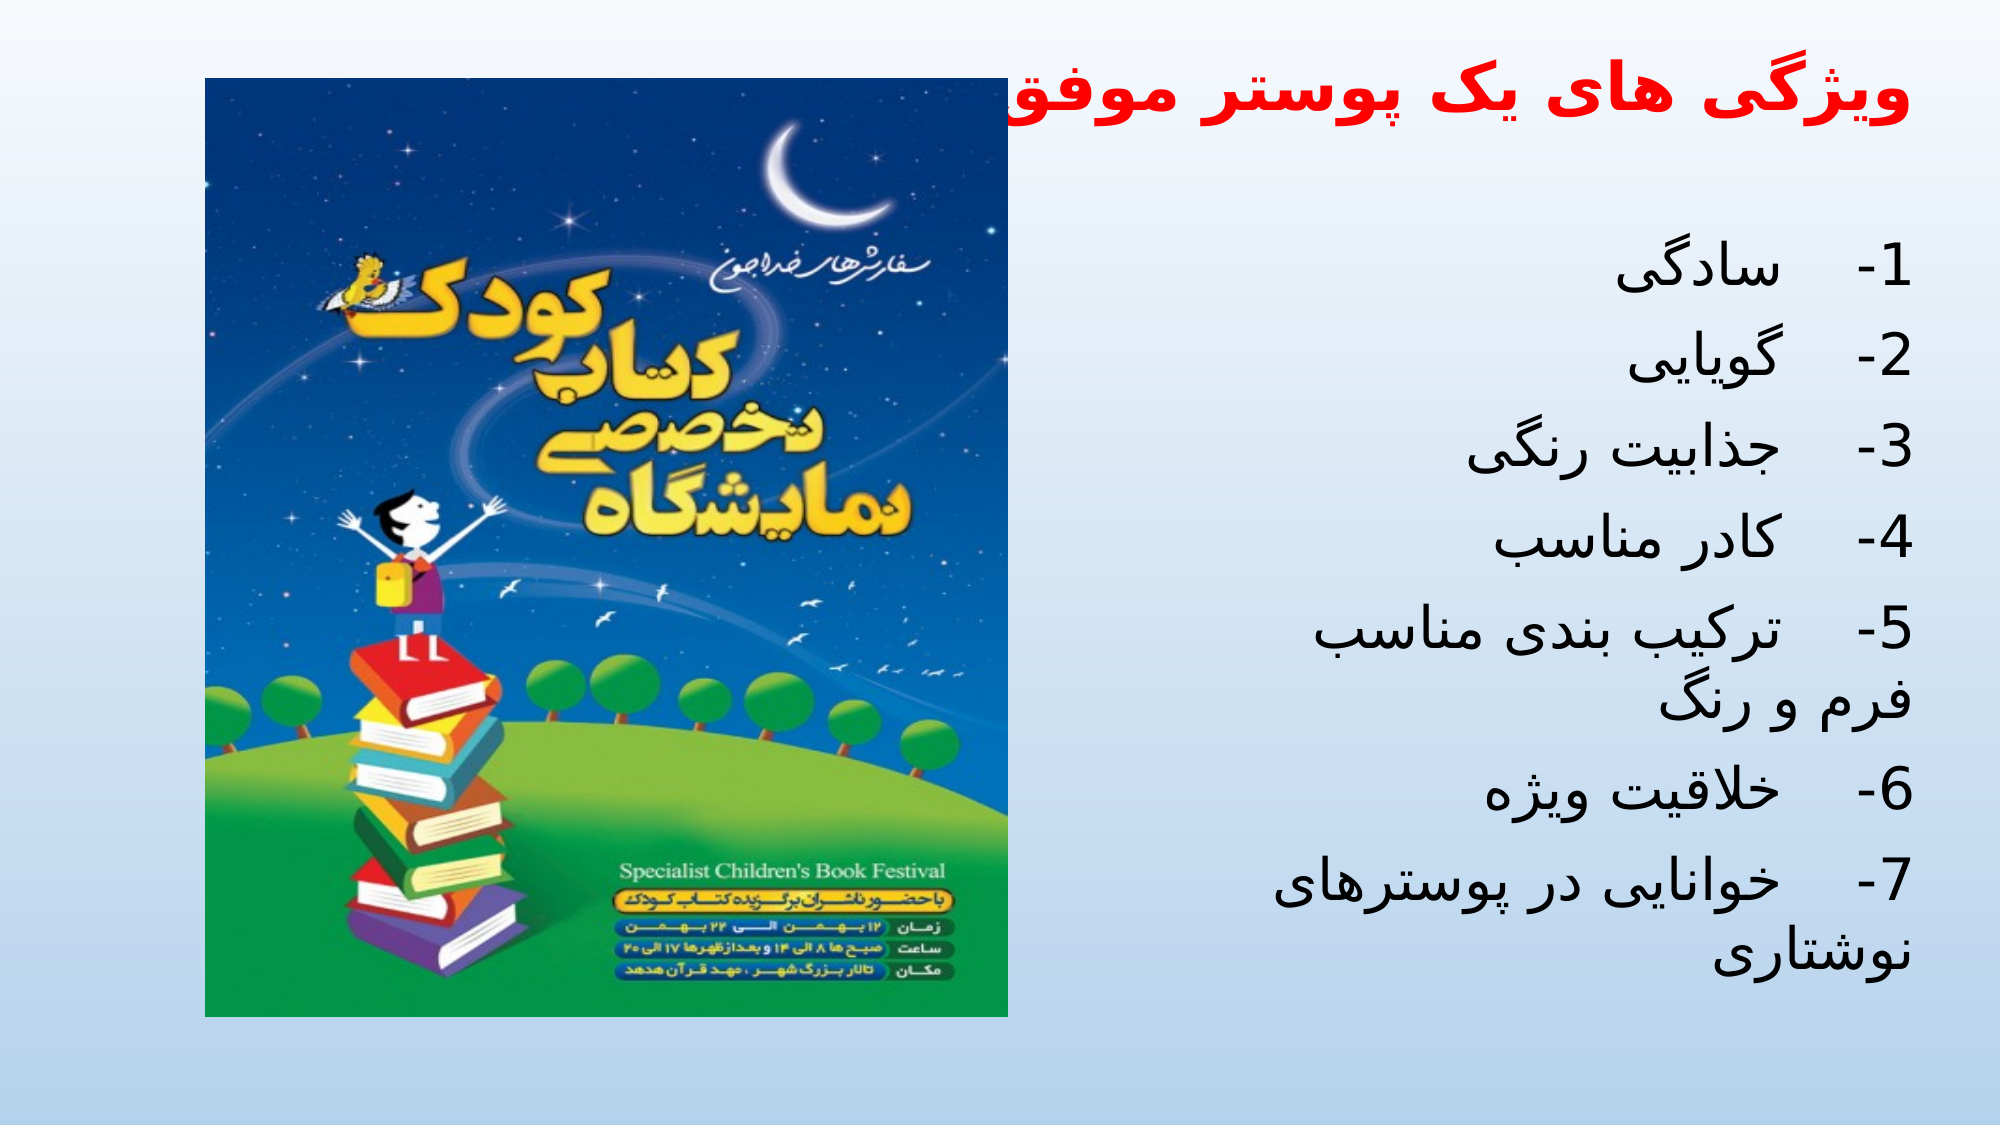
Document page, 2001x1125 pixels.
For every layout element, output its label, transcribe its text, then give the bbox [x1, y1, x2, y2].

title ویژگی های یک پوستر موفق [205, 38, 1931, 220]
list 1- سادگی 2- گویایی 3- جذابیت رنگی 4- کادر مناسب 5- ترکیب بندی مناسب فرم و رنگ 6- خلاقیت ویژه 7- خوانایی در پوسترهای نوشتاری [1204, 219, 1931, 1017]
picture [205, 78, 1008, 1017]
